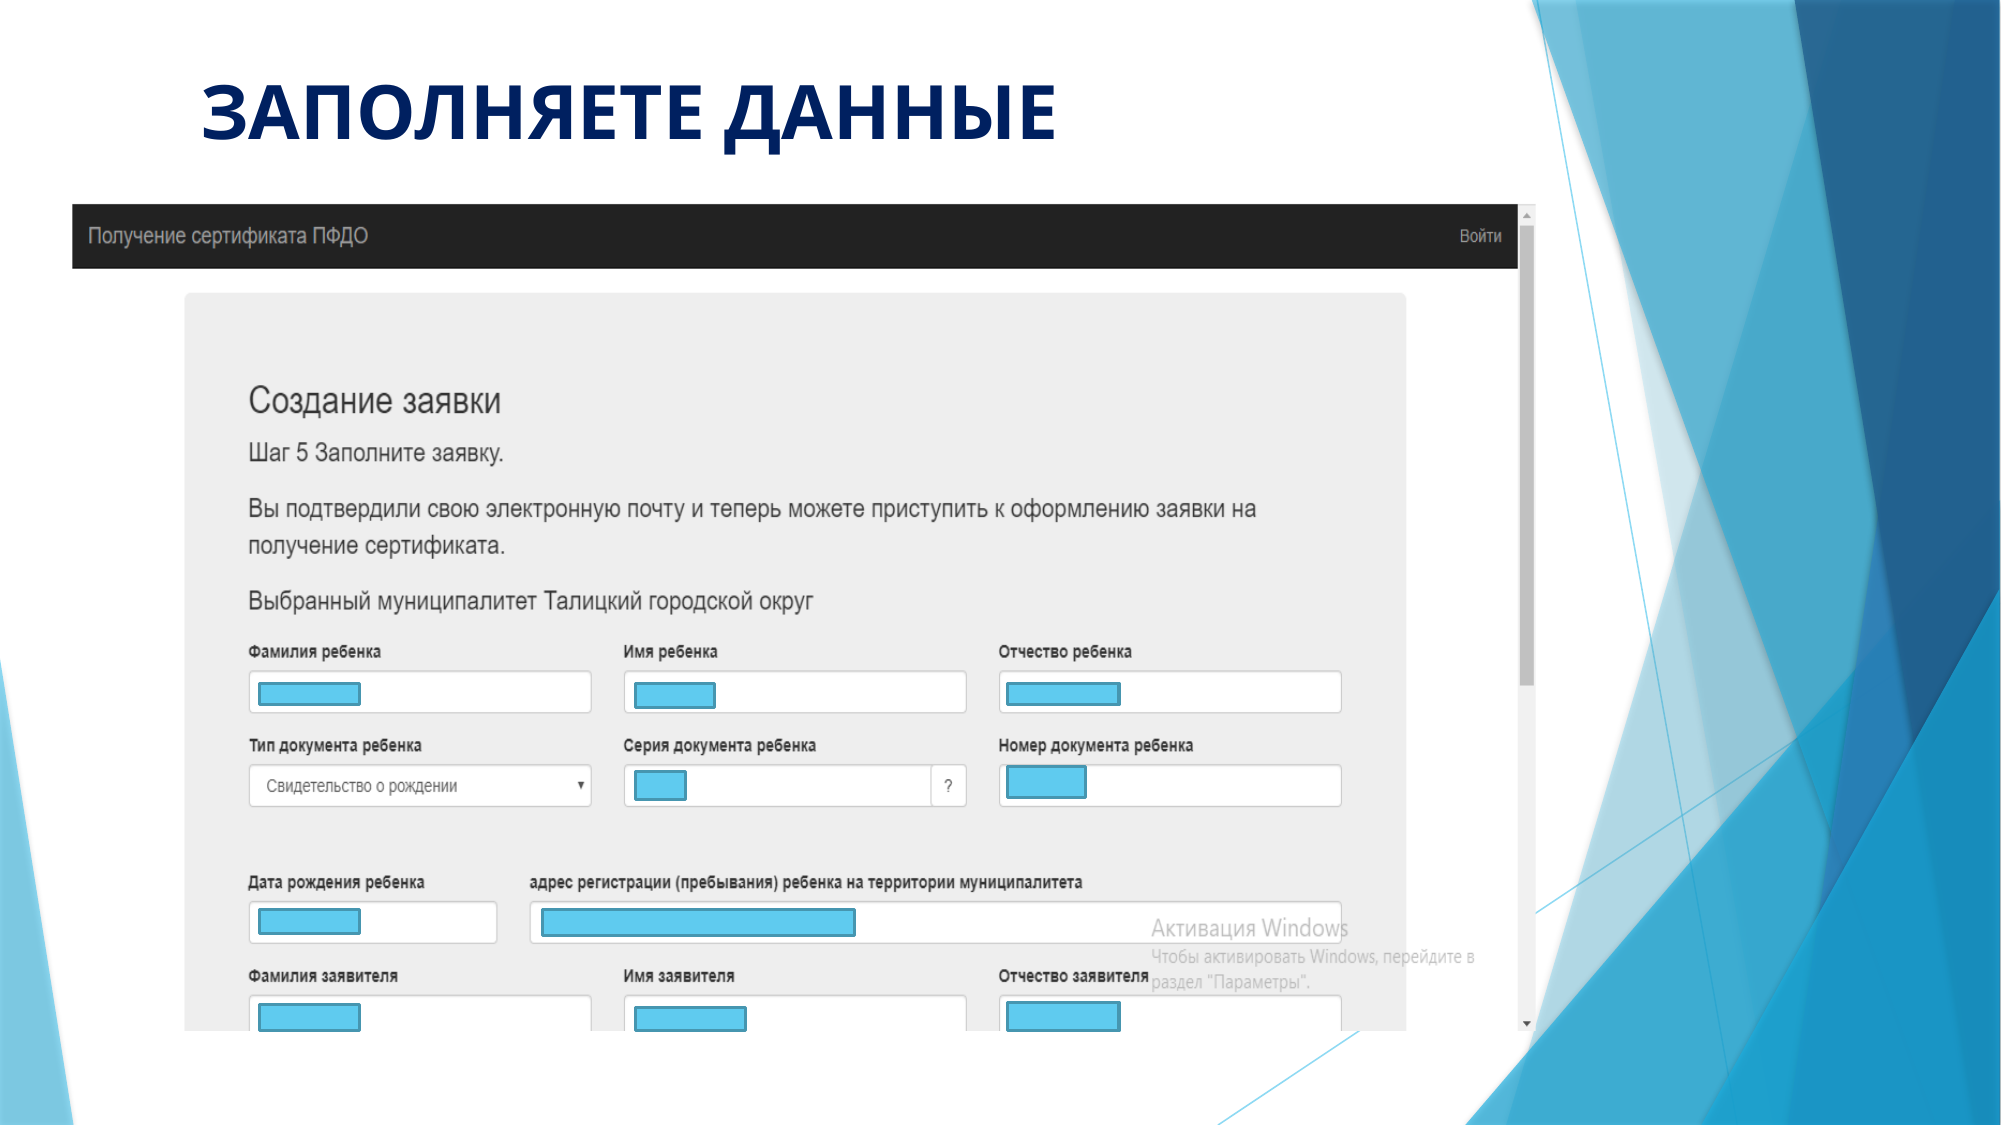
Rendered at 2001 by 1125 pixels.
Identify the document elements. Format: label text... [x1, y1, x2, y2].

text_box ЗАПОЛНЯЕТЕ ДАННЫЕ [185, 56, 1186, 162]
picture [71, 199, 1537, 1032]
